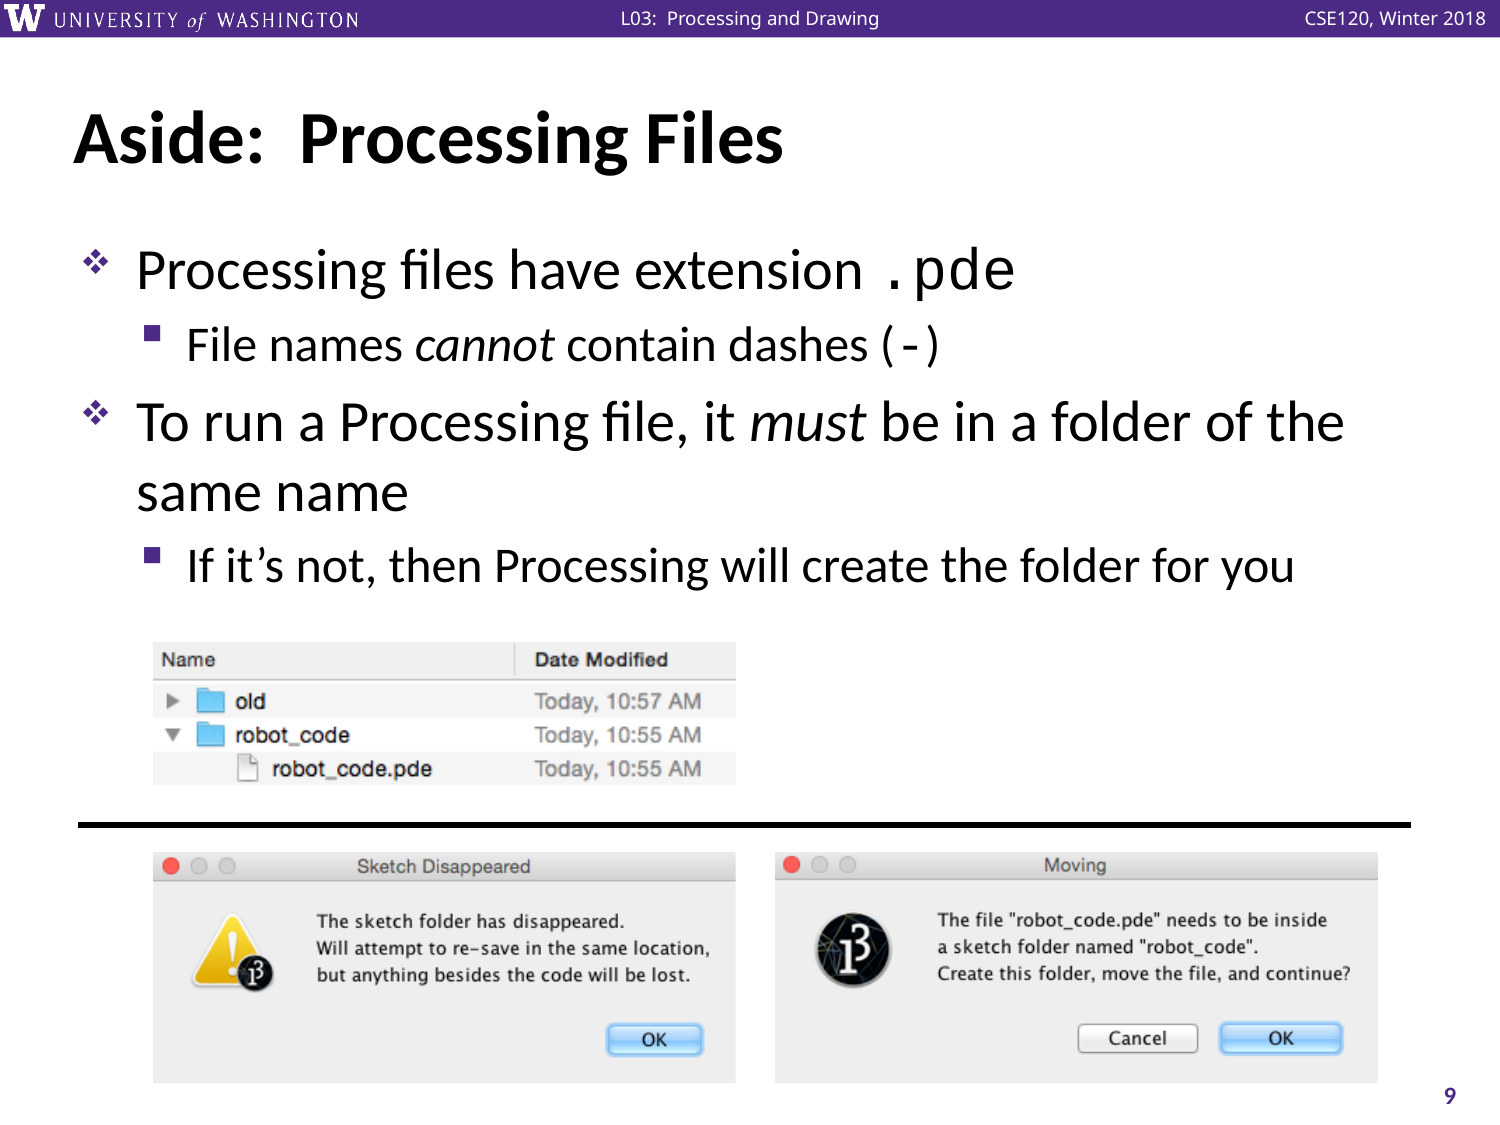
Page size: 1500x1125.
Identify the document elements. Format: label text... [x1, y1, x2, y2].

picture [152, 641, 736, 798]
picture [775, 852, 1378, 1083]
slide_number 9 [1400, 1065, 1500, 1125]
picture [152, 852, 736, 1083]
picture [4, 4, 358, 32]
title Aside: Processing Files [58, 71, 1438, 197]
list Processing files have extension .pde File names cannot contain dashes (-) To run a Processing file, it must be in a folder of the same name If it’s not, then Processing will create the folder for you [64, 223, 1438, 1040]
